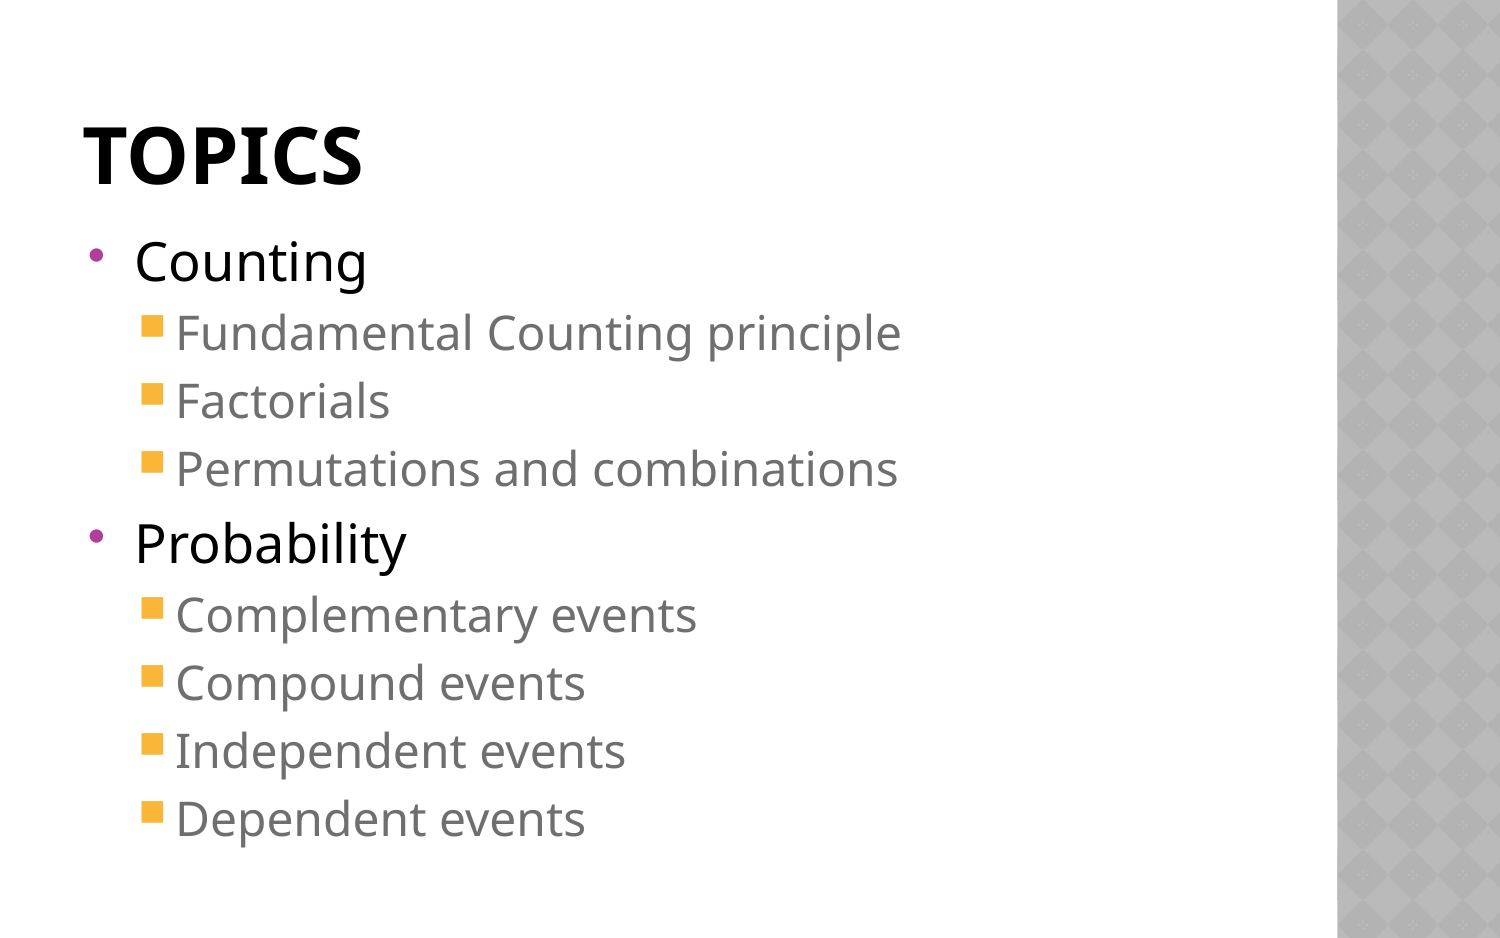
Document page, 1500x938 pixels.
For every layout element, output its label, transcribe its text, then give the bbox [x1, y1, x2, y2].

title Topics [75, 43, 1263, 200]
list Counting Fundamental Counting principle Factorials Permutations and combinations Probability Complementary events Compound events Independent events Dependent events [75, 220, 1263, 883]
